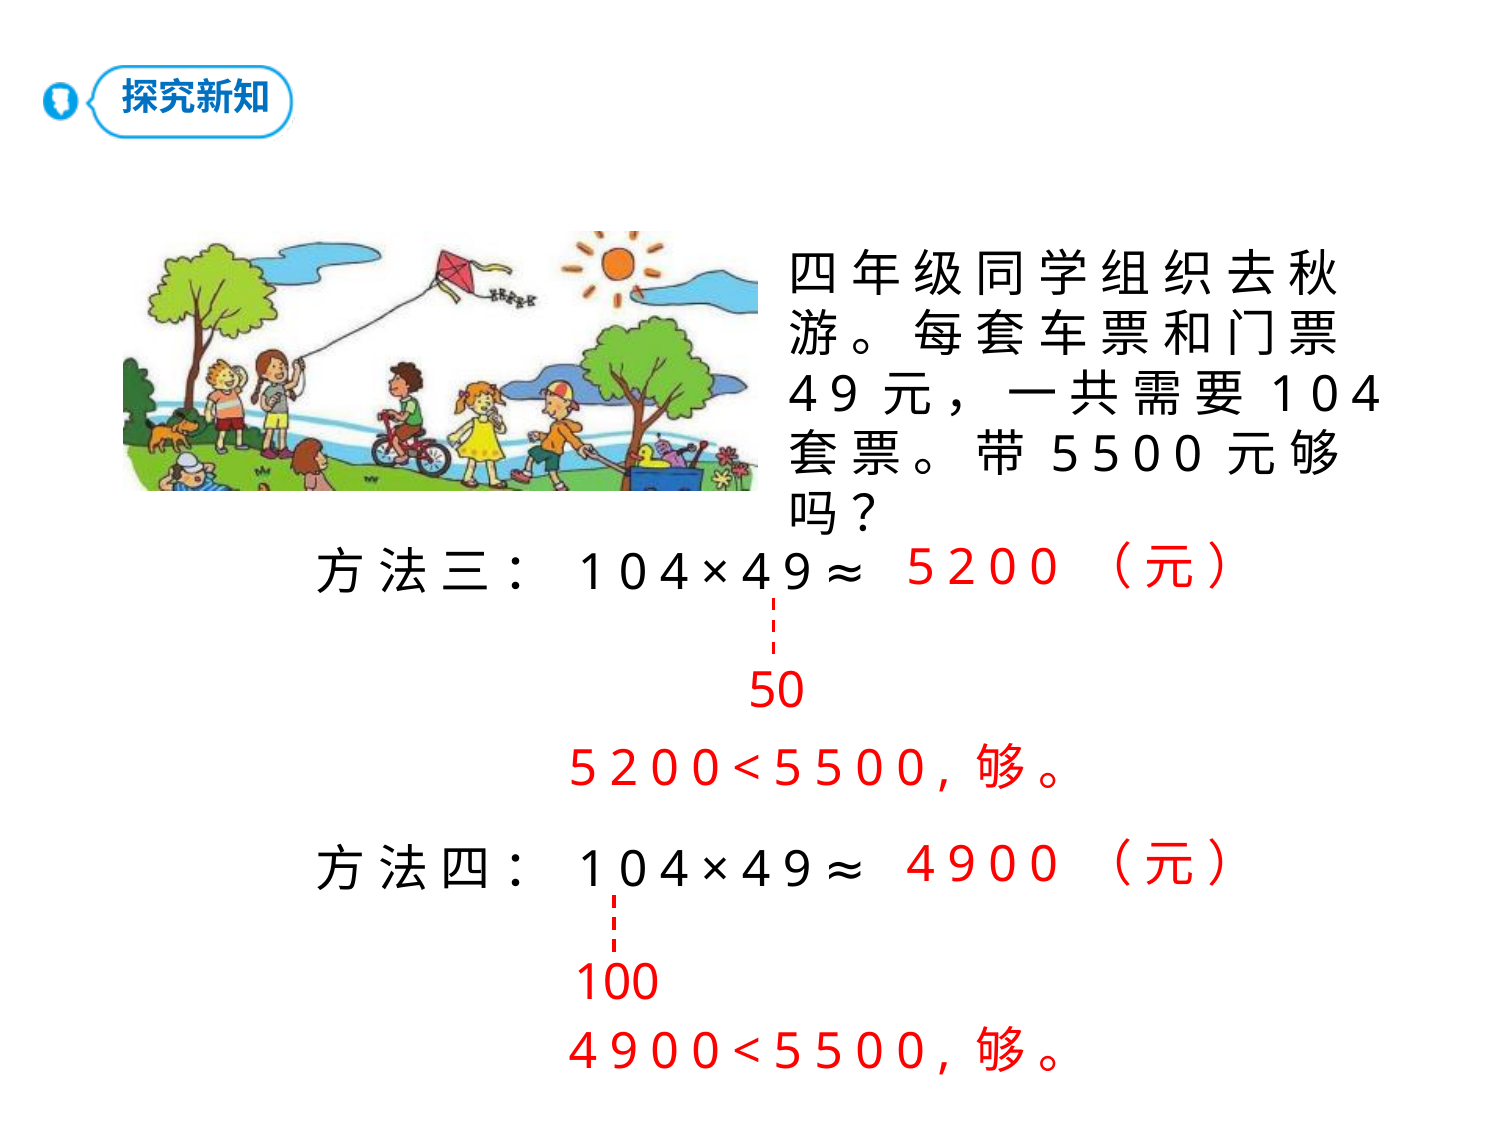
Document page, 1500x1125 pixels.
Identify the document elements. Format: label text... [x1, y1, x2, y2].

text_box 5200<5500,够。 [553, 727, 1104, 803]
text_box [43, 65, 296, 142]
text_box 方法四：104×49≈ [301, 829, 904, 905]
text_box 4900<5500,够。 [553, 1011, 1104, 1087]
text_box 100 [507, 942, 727, 1018]
text_box 5200（元） [891, 527, 1282, 602]
text_box 方法三：104×49≈ [301, 531, 904, 607]
text_box 50 [708, 649, 845, 725]
text_box 4900（元） [891, 824, 1282, 900]
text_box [123, 231, 1447, 492]
